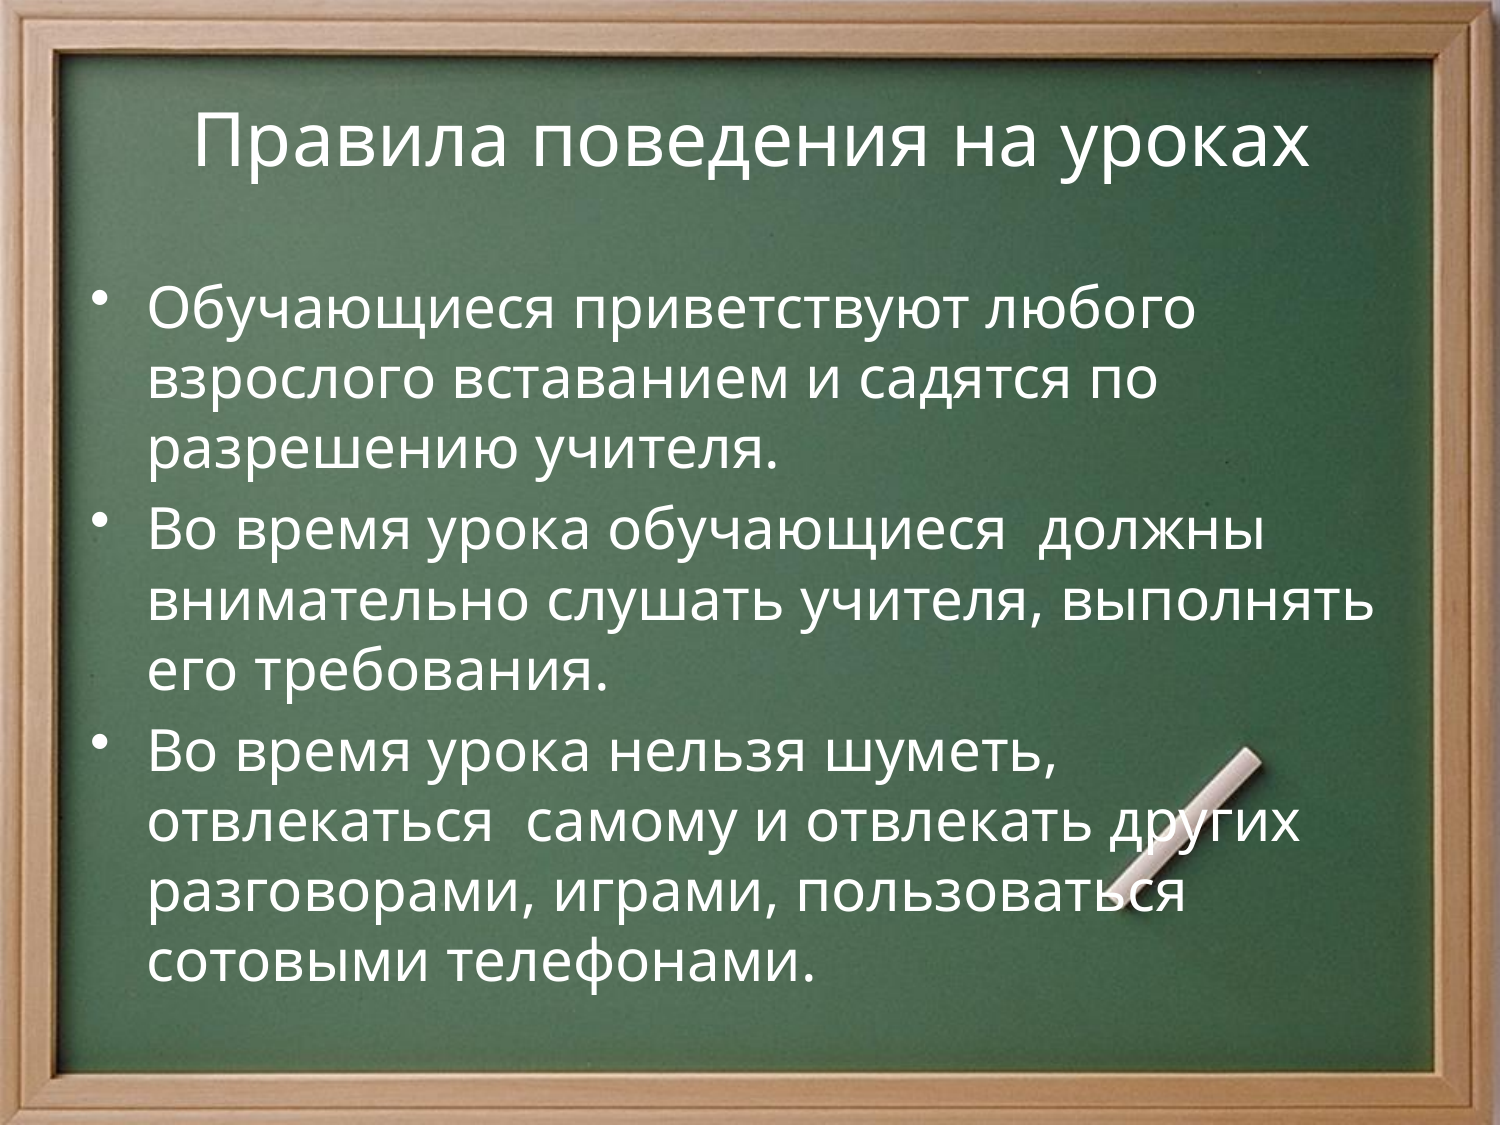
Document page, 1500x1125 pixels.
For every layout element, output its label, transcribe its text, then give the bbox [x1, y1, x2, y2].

title Правила поведения на уроках [76, 42, 1427, 231]
picture [0, 0, 1500, 1125]
list Обучающиеся приветствуют любого взрослого вставанием и садятся по разрешению учителя. Во время урока обучающиеся должны внимательно слушать учителя, выполнять его требования. Во время урока нельзя шуметь, отвлекаться самому и отвлекать других разговорами, играми, пользоваться сотовыми телефонами. [75, 262, 1425, 1005]
